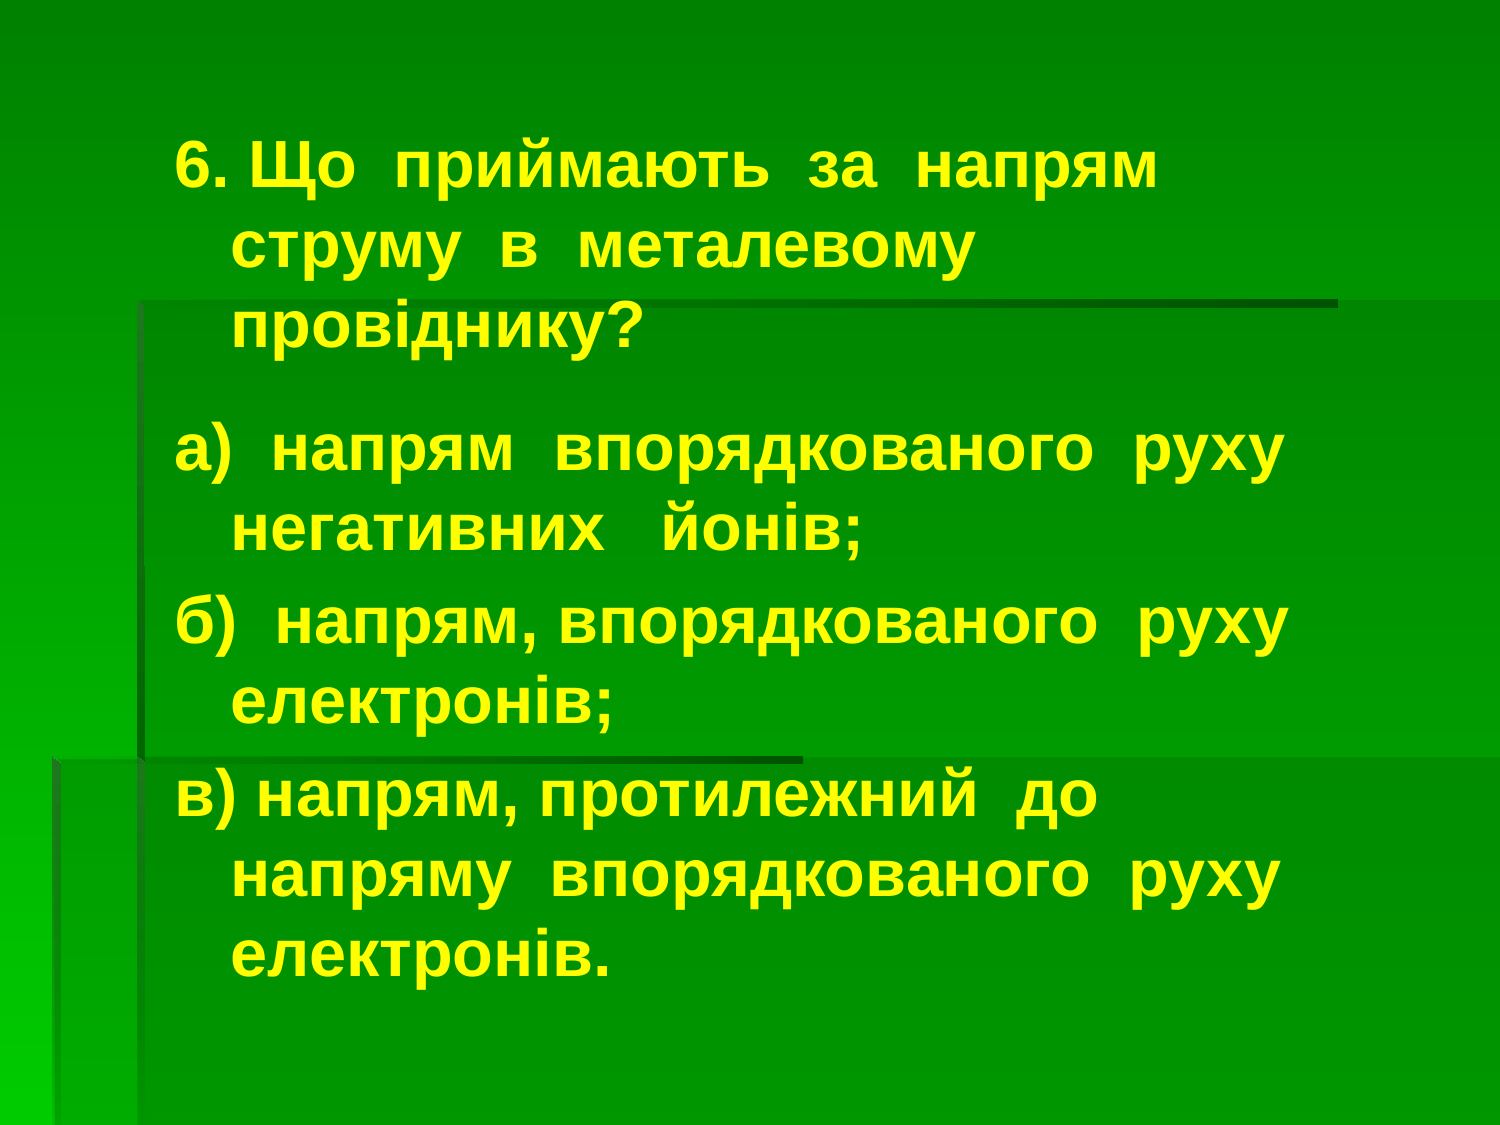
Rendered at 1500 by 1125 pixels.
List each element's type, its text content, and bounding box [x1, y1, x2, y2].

list 6. Що приймають за напрям струму в металевому провіднику? а) напрям впорядкованого руху негативних йонів; б) напрям, впорядкованого руху електронів; в) напрям, протилежний до напряму впорядкованого руху електронів. [159, 113, 1363, 802]
